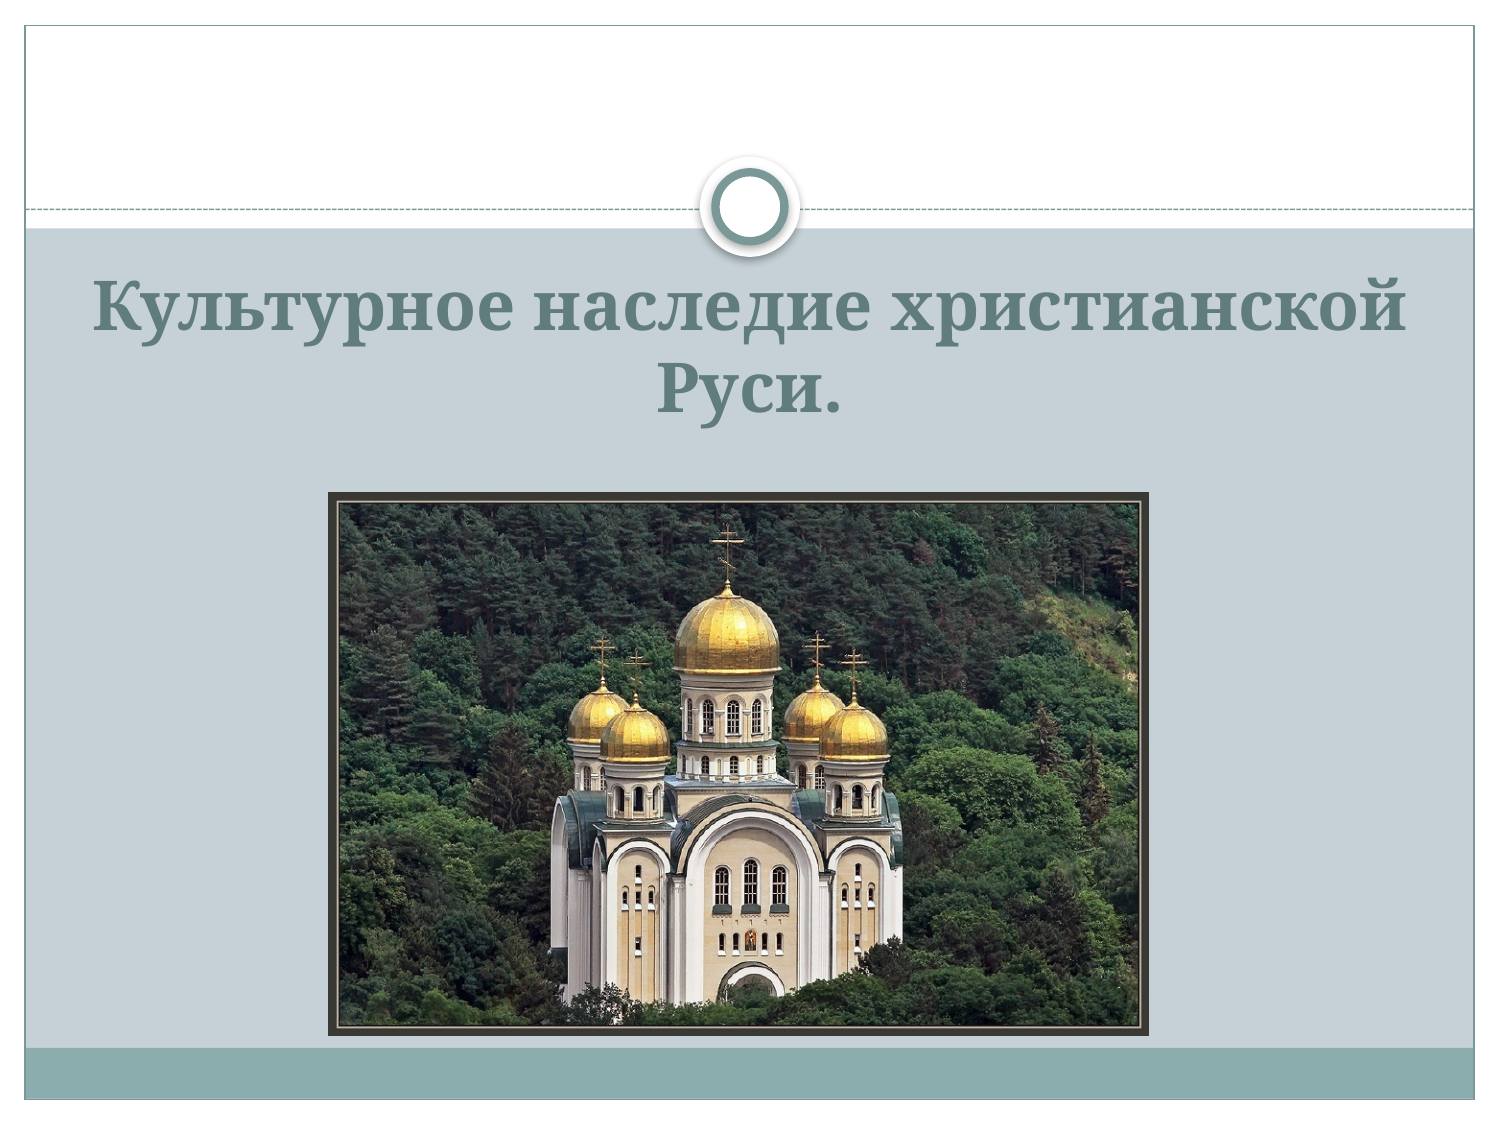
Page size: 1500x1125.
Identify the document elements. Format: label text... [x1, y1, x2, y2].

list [327, 491, 1149, 1036]
title Культурное наследие христианской Руси. [0, 164, 1500, 434]
